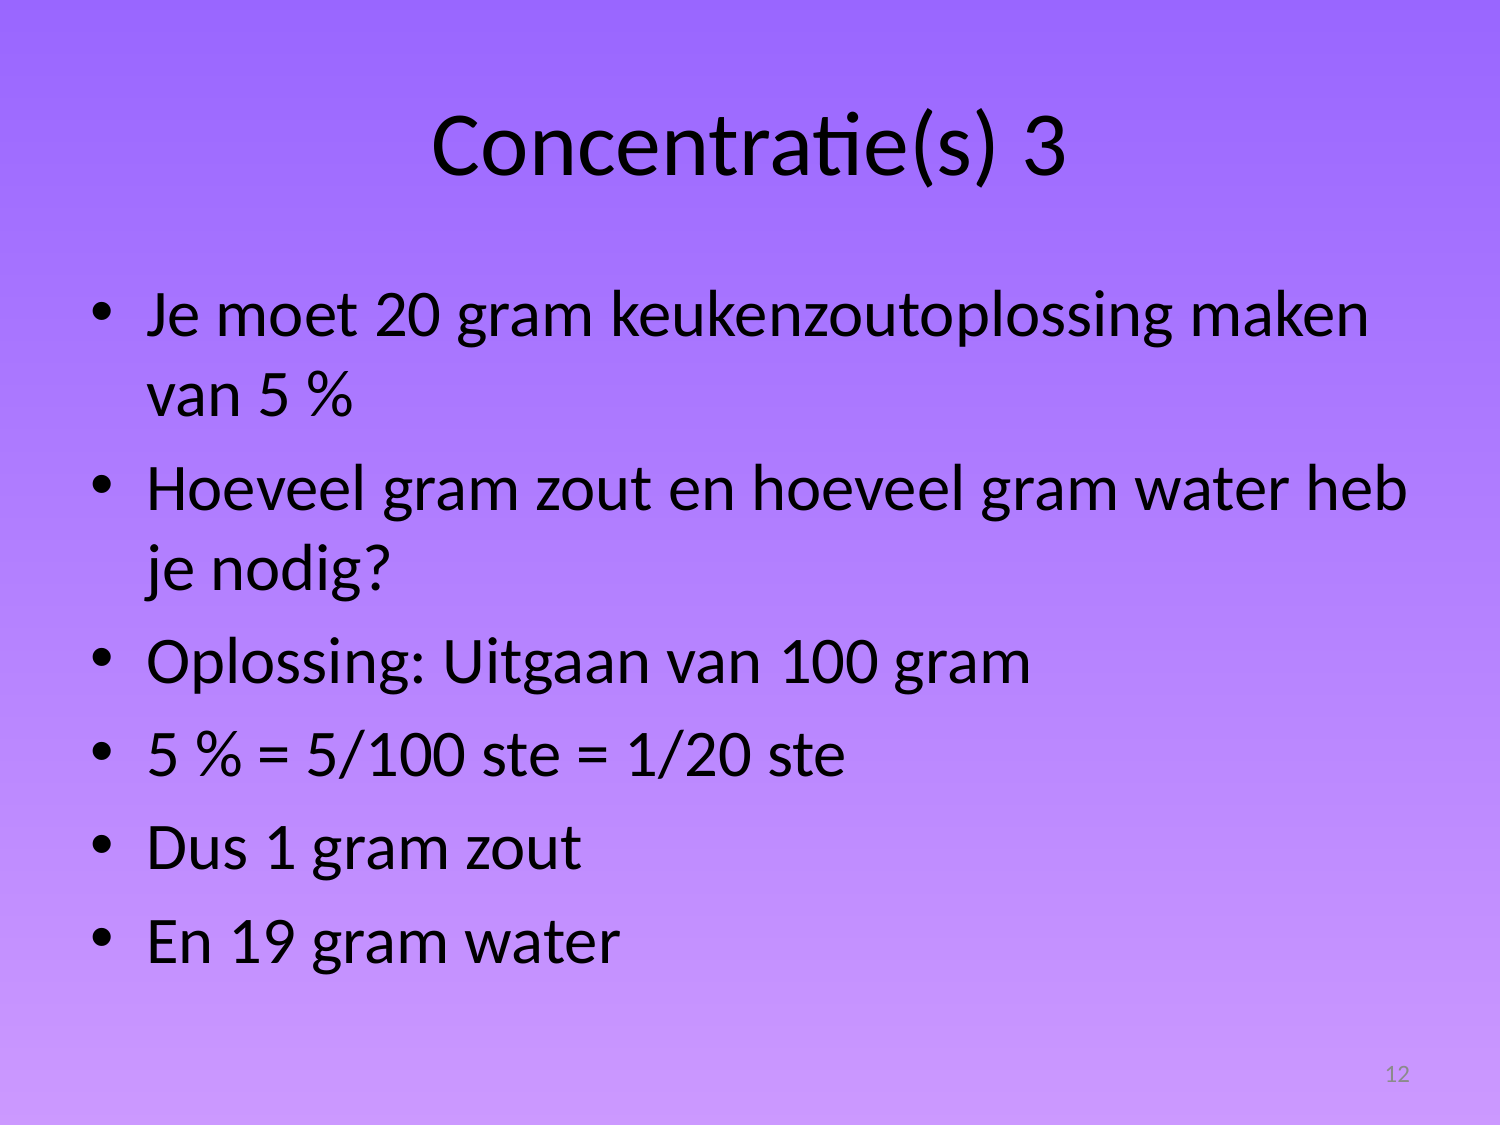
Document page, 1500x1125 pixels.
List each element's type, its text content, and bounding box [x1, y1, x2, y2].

list Je moet 20 gram keukenzoutoplossing maken van 5 % Hoeveel gram zout en hoeveel gram water heb je nodig? Oplossing: Uitgaan van 100 gram 5 % = 5/100 ste = 1/20 ste Dus 1 gram zout En 19 gram water [75, 262, 1425, 1005]
title Concentratie(s) 3 [75, 45, 1425, 233]
slide_number 12 [1074, 1042, 1425, 1103]
